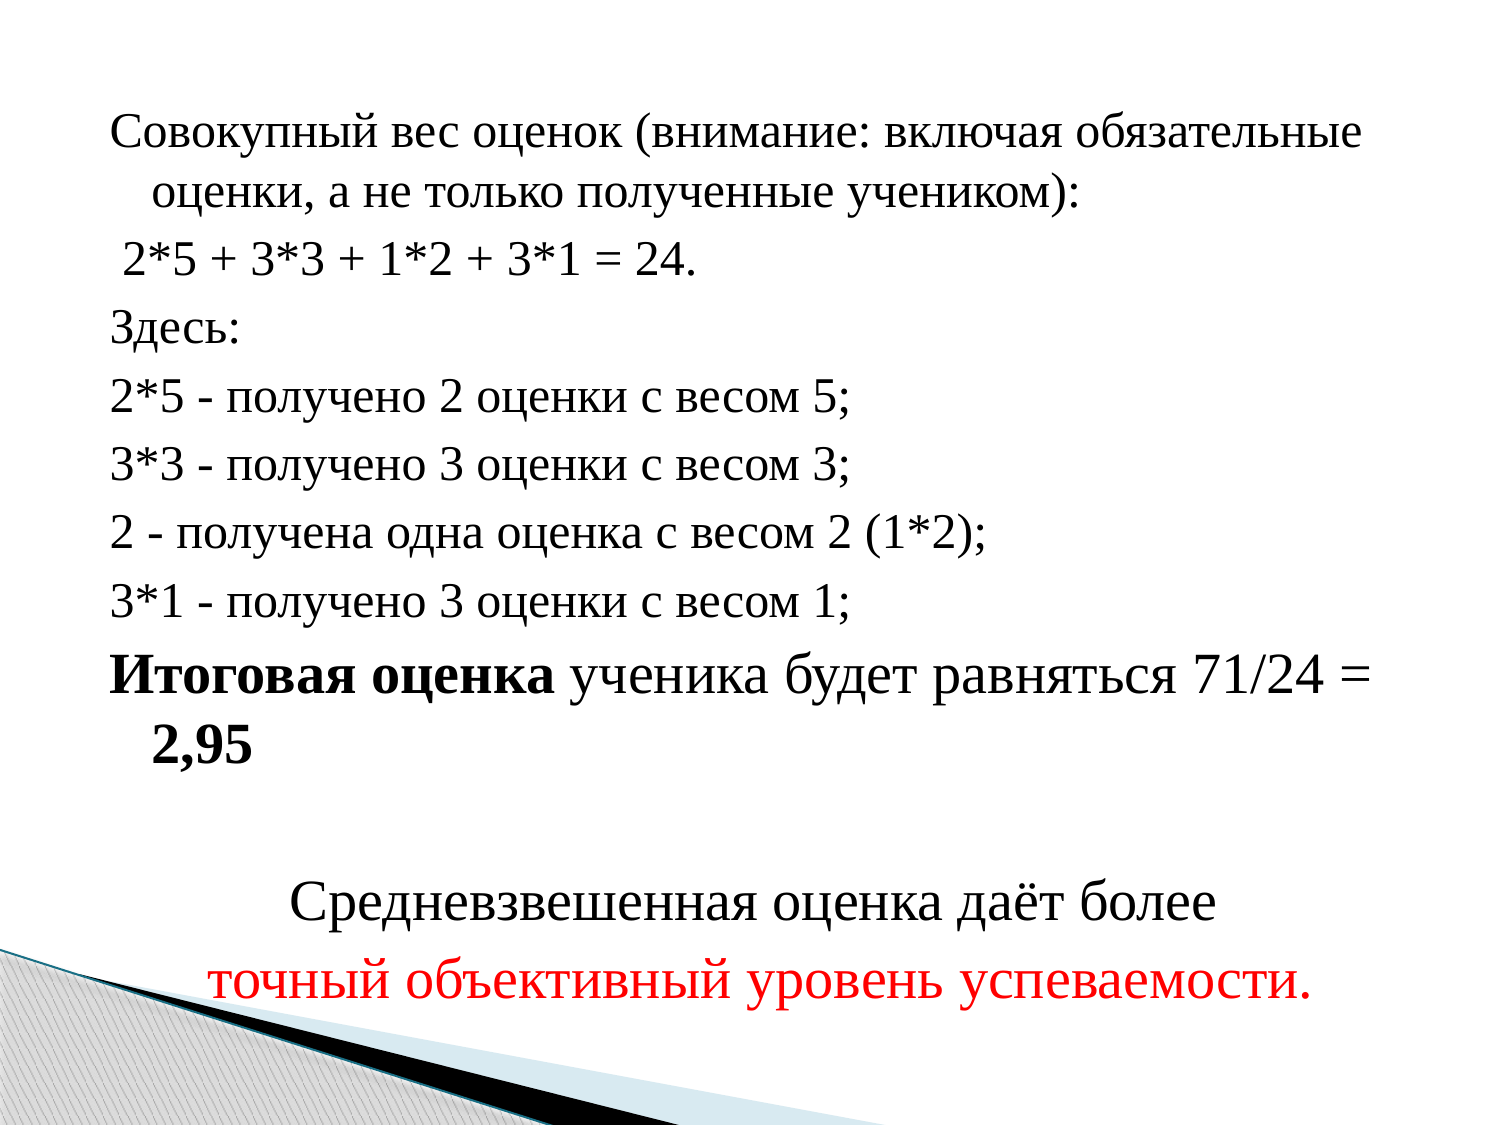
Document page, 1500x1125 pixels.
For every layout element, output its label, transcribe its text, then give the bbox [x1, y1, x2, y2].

list Совокупный вес оценок (внимание: включая обязательные оценки, а не только полученные учеником): 2*5 + 3*3 + 1*2 + 3*1 = 24. Здесь: 2*5 - получено 2 оценки с весом 5; 3*3 - получено 3 оценки с весом 3; 2 - получена одна оценка с весом 2 (1*2); 3*1 - получено 3 оценки с весом 1; Итоговая оценка ученика будет равняться 71/24 = 2,95 Средневзвешенная оценка даёт более точный объективный уровень успеваемости. [76, 90, 1427, 1035]
